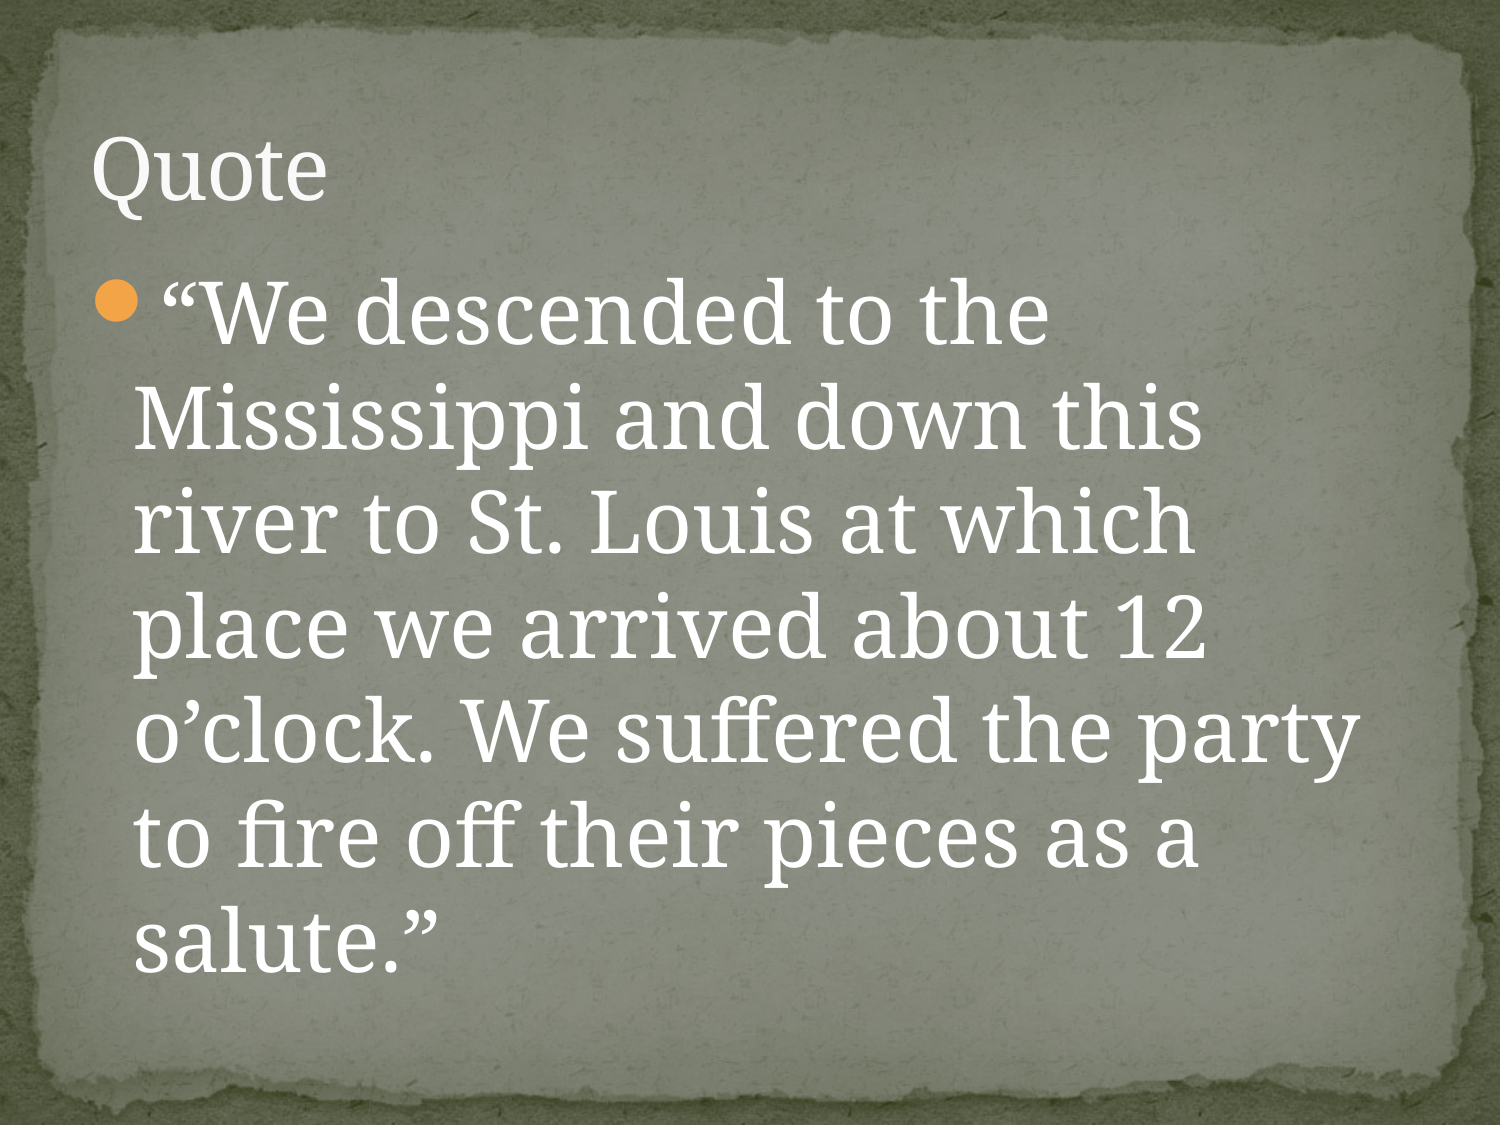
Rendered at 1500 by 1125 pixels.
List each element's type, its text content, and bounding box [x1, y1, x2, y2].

title Quote [74, 24, 1425, 225]
list “We descended to the Mississippi and down this river to St. Louis at which place we arrived about 12 o’clock. We suffered the party to fire off their pieces as a salute.” [75, 249, 1425, 1000]
